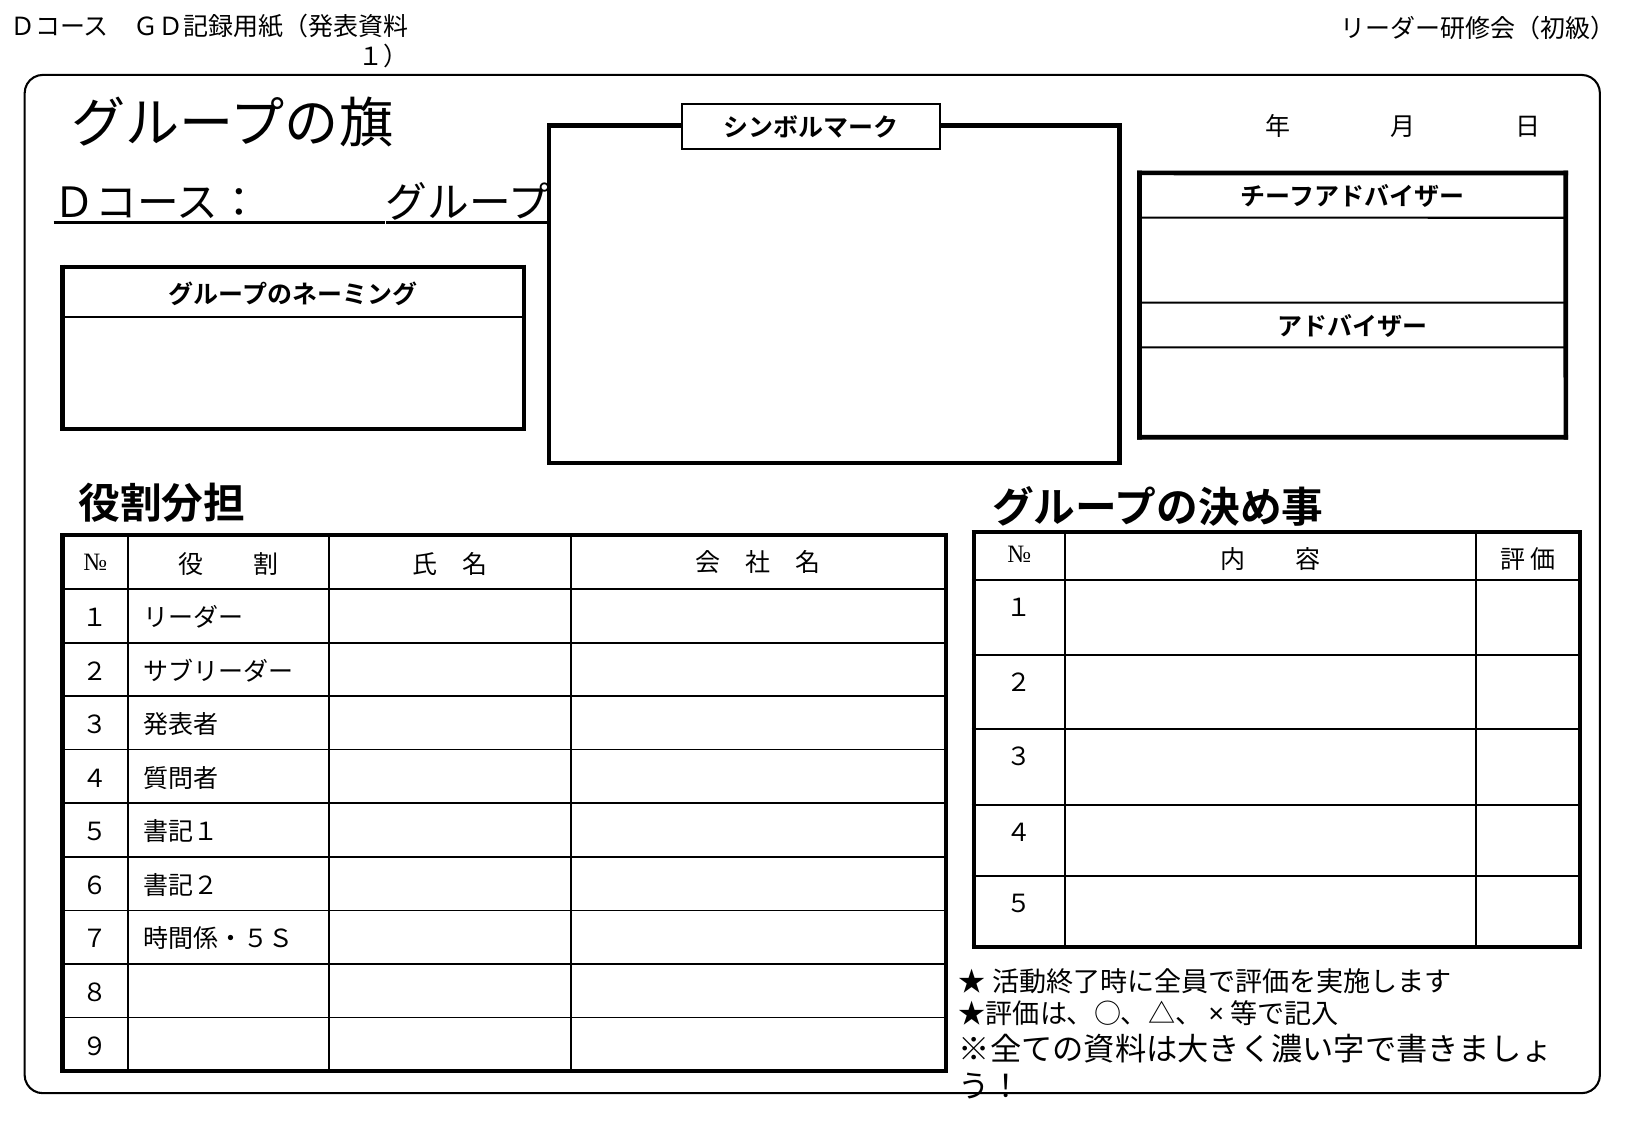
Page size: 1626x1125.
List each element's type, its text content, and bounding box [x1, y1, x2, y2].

table_cell １ [65, 590, 127, 642]
table_cell [572, 965, 944, 1017]
table_cell [330, 965, 570, 1017]
table_cell [330, 590, 570, 642]
table_cell 質問者 [129, 750, 328, 802]
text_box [1139, 172, 1569, 438]
table_cell ３ [976, 730, 1064, 804]
table_cell ２ [65, 644, 127, 695]
table_cell [1066, 581, 1475, 654]
table_cell [1477, 656, 1578, 728]
table_cell [330, 697, 570, 749]
table_cell [1477, 806, 1578, 875]
table_cell [330, 858, 570, 910]
table_cell [65, 318, 522, 427]
table_header 会 社 名 [572, 537, 944, 588]
table_cell [330, 911, 570, 963]
table_cell [572, 590, 944, 642]
text_box 年 月 日 [1204, 102, 1557, 149]
table_cell [572, 750, 944, 802]
text_box グループの決め事 [976, 472, 1452, 540]
table_header № [976, 540, 1064, 579]
table_cell [572, 804, 944, 856]
table_cell １ [976, 581, 1064, 654]
table_cell [1477, 581, 1578, 654]
table_cell リーダー [129, 590, 328, 642]
table_cell [330, 750, 570, 802]
table_header № [65, 537, 127, 588]
table_cell ５ [976, 877, 1064, 945]
text_box シンボルマーク [682, 104, 941, 149]
table_cell [572, 644, 944, 695]
text_box ★活動終了時に全員で評価を実施します ★評価は、○、△、×等で記入 ※全ての資料は大きく濃い字で書きましょう！ [953, 958, 1616, 1110]
table_cell [1066, 730, 1475, 804]
text_box [549, 125, 1120, 463]
table_cell ４ [976, 806, 1064, 875]
table_cell ５ [65, 804, 127, 856]
table_header 役 割 [129, 537, 328, 588]
table_cell [572, 1018, 944, 1069]
table_cell 書記１ [129, 804, 328, 856]
table_cell ３ [65, 697, 127, 749]
table_cell ２ [976, 656, 1064, 728]
table_cell ９ [65, 1018, 127, 1069]
table_cell [572, 858, 944, 910]
text_box Ｄコース ＧＤ記録用紙（発表資料１） [0, 2, 424, 78]
table_cell [1066, 877, 1475, 945]
table_cell ４ [65, 750, 127, 802]
table_cell 発表者 [129, 697, 328, 749]
table_cell ７ [65, 911, 127, 963]
text_box Ｄコース： グループ [37, 167, 549, 234]
table_cell [330, 1018, 570, 1069]
table_header 氏 名 [330, 537, 570, 588]
table_header グループのネーミング [65, 269, 522, 316]
table_cell ８ [65, 965, 127, 1017]
table_cell [572, 697, 944, 749]
table_header 内 容 [1066, 534, 1475, 579]
table_cell [1477, 730, 1578, 804]
table_cell 時間係・５Ｓ [129, 911, 328, 963]
table_cell [1477, 877, 1578, 945]
table_cell [330, 644, 570, 695]
table_cell [129, 965, 328, 1017]
text_box [24, 74, 1600, 1094]
text_box リーダー研修会（初級） [1264, 12, 1616, 74]
table_cell [1066, 656, 1475, 728]
table_cell [572, 911, 944, 963]
table_cell サブリーダー [129, 644, 328, 695]
table_cell ６ [65, 858, 127, 910]
text_box グループの旗 [55, 80, 457, 162]
table_cell [1066, 806, 1475, 875]
text_box 役割分担 [62, 468, 338, 535]
table_cell [330, 804, 570, 856]
table_cell [129, 1018, 328, 1069]
table_header 評 価 [1477, 534, 1578, 579]
table_cell 書記２ [129, 858, 328, 910]
